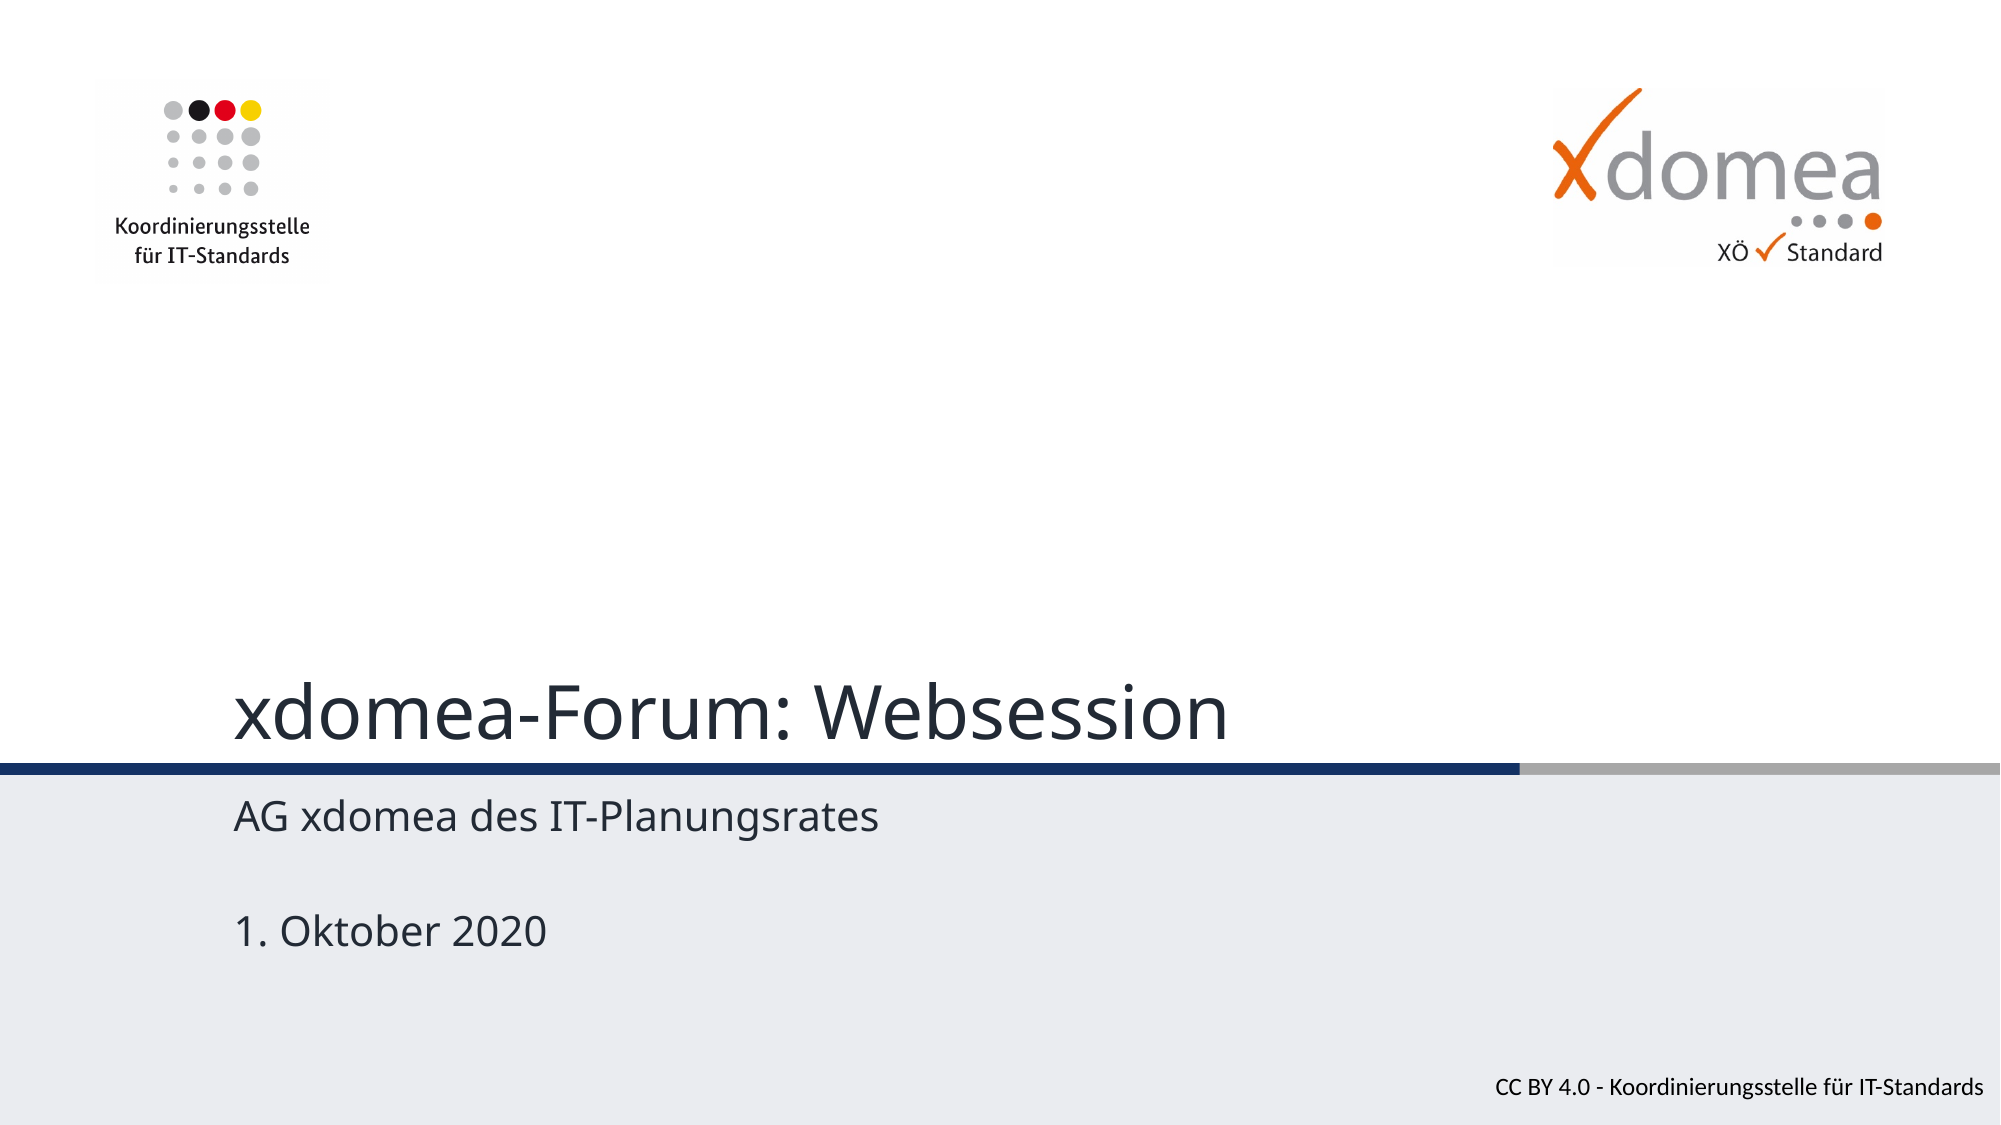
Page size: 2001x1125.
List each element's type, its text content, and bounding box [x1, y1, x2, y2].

picture [95, 79, 330, 284]
subtitle AG xdomea des IT-Planungsrates 1. Oktober 2020 [218, 787, 1719, 1125]
title xdomea-Forum: Websession [218, 349, 1913, 764]
picture [1553, 88, 1885, 267]
text_box CC BY 4.0 - Koordinierungsstelle für IT-Standards [1307, 1062, 2000, 1123]
